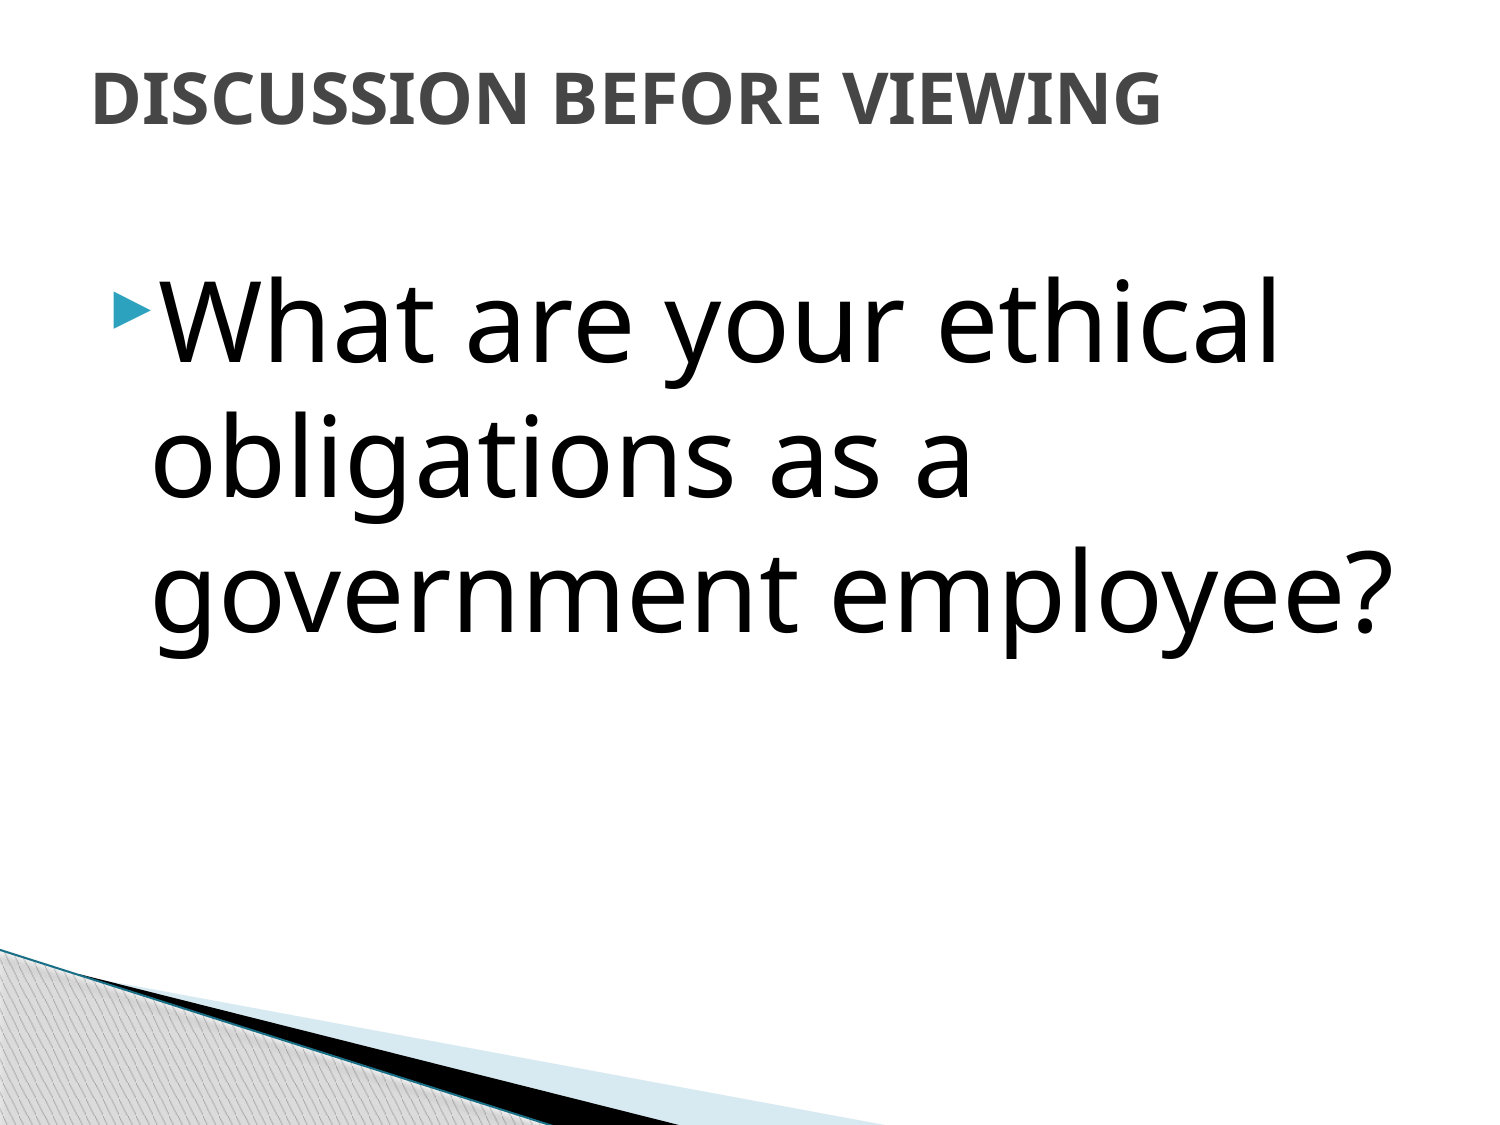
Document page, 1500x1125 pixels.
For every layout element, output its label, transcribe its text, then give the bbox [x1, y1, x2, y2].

title DISCUSSION BEFORE VIEWING [75, 45, 1425, 233]
list What are your ethical obligations as a government employee? [75, 243, 1425, 986]
